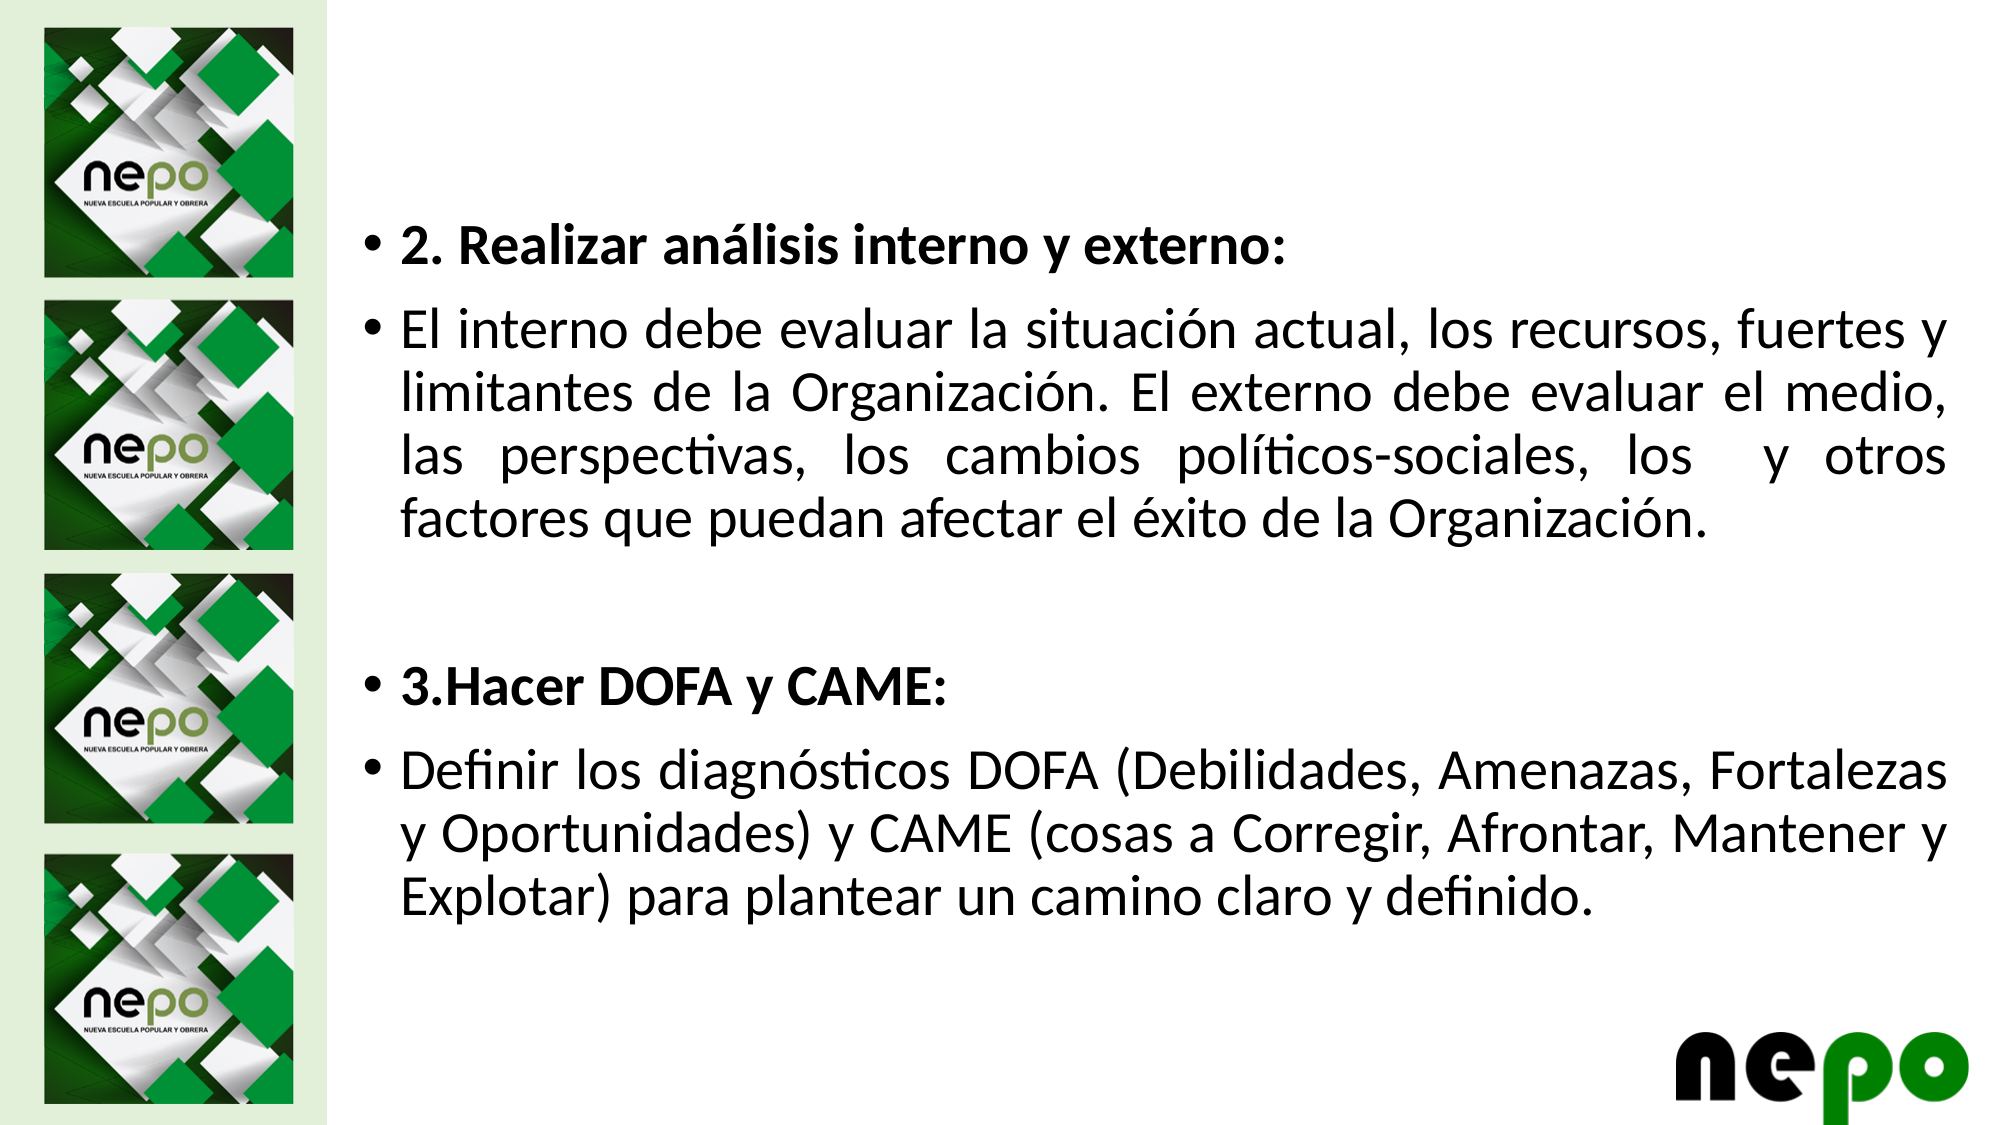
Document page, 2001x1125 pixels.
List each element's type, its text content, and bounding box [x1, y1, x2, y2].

picture [1676, 1032, 1969, 1125]
picture [0, 0, 327, 1125]
list 2. Realizar análisis interno y externo: El interno debe evaluar la situación actual, los recursos, fuertes y limitantes de la Organización. El externo debe evaluar el medio, las perspectivas, los cambios políticos-sociales, los y otros factores que puedan afectar el éxito de la Organización. 3.Hacer DOFA y CAME: Definir los diagnósticos DOFA (Debilidades, Amenazas, Fortalezas y Oportunidades) y CAME (cosas a Corregir, Afrontar, Mantener y Explotar) para plantear un camino claro y definido. [347, 207, 1964, 1014]
